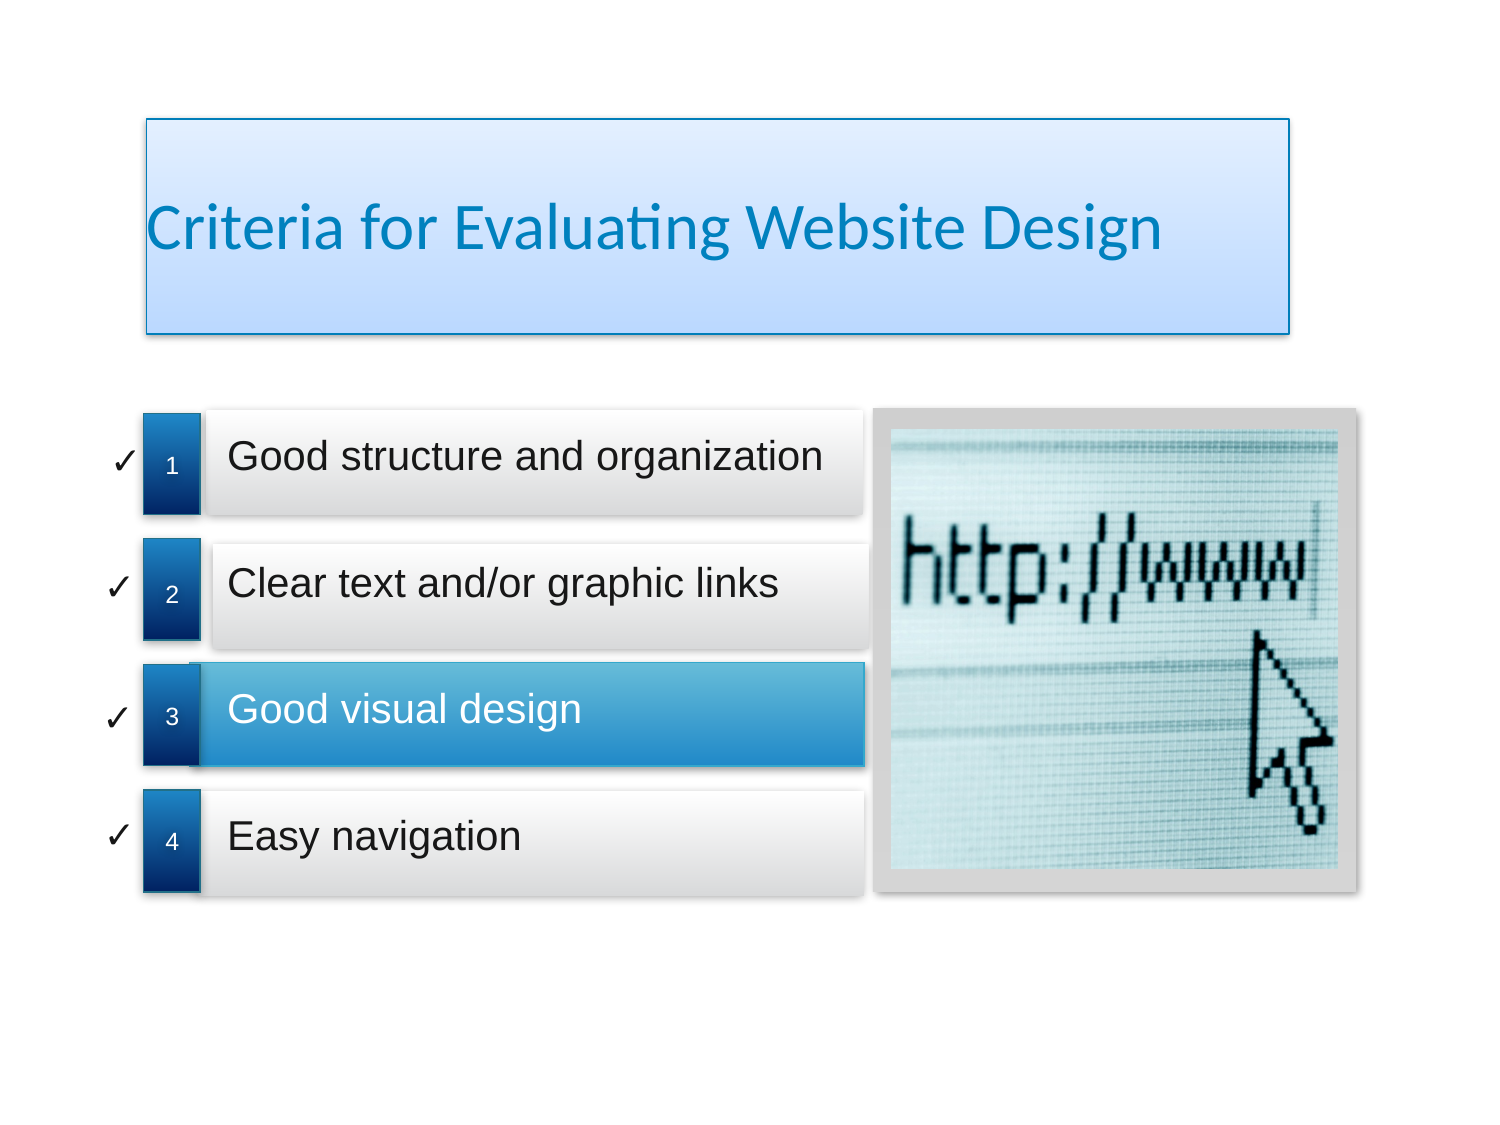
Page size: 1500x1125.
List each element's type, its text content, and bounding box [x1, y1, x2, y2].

text_box [872, 408, 1357, 892]
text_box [87, 409, 869, 896]
text_box Criteria for Evaluating Website Design [146, 118, 1290, 335]
picture [891, 428, 1338, 869]
